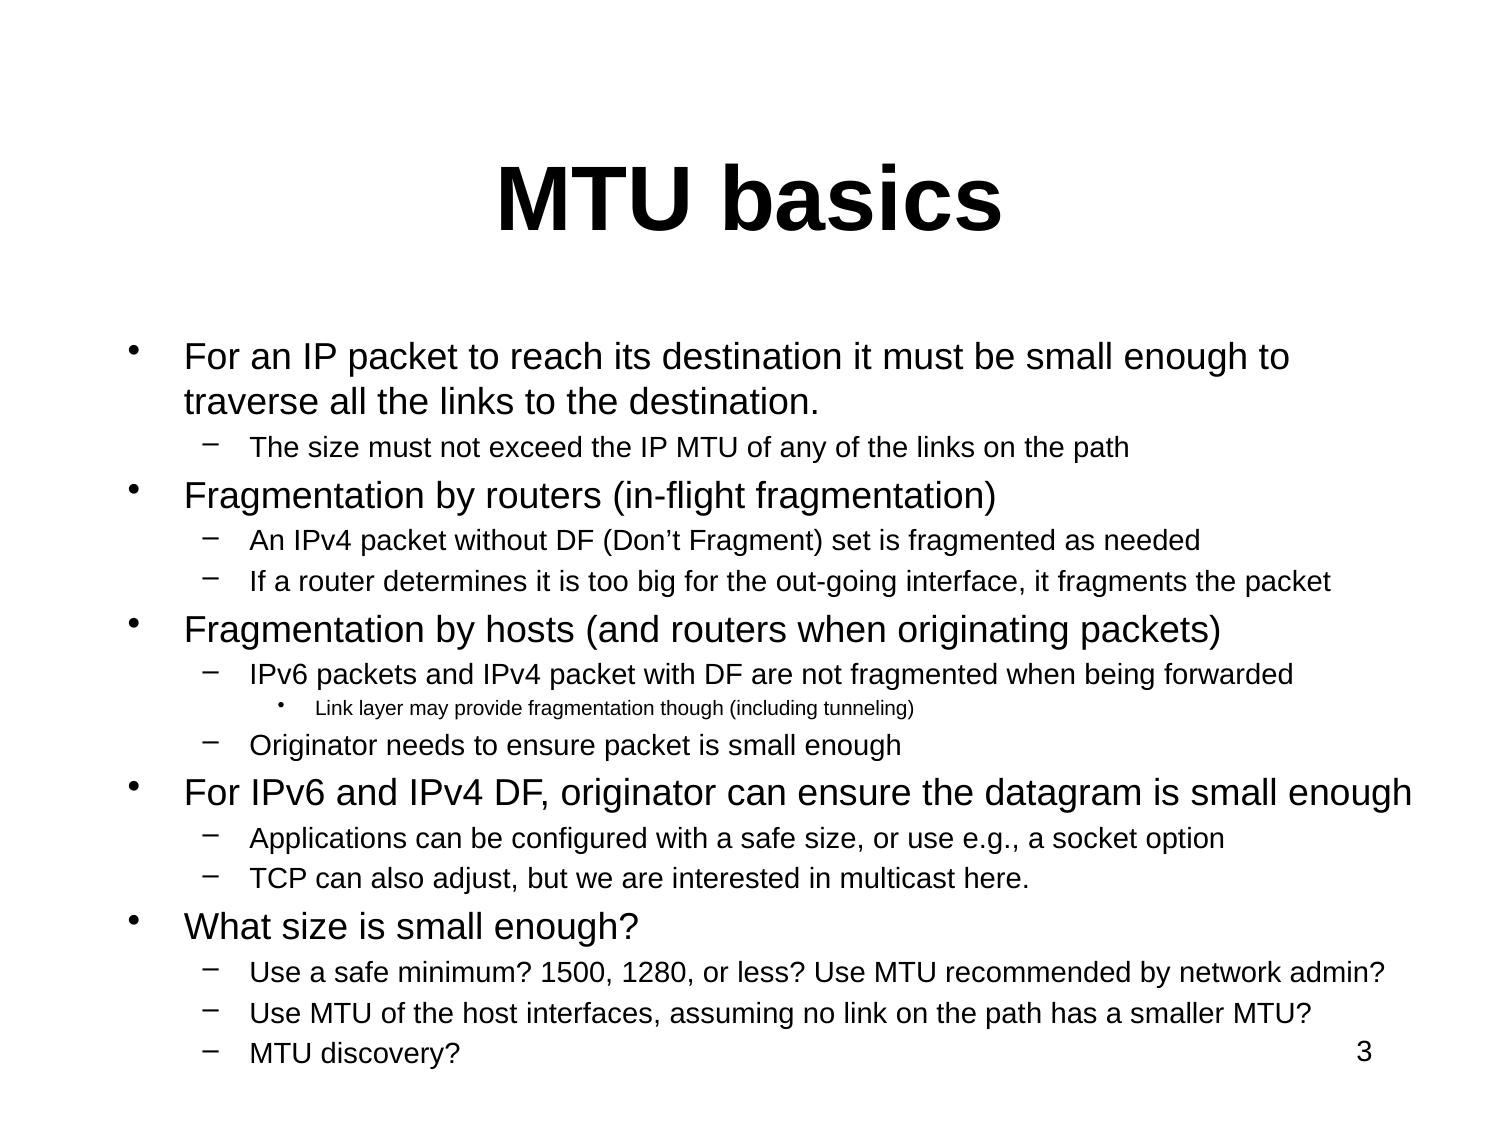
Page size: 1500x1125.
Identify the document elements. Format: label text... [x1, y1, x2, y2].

title MTU basics [112, 99, 1388, 288]
slide_number 3 [1074, 1024, 1388, 1101]
list For an IP packet to reach its destination it must be small enough to traverse all the links to the destination. The size must not exceed the IP MTU of any of the links on the path Fragmentation by routers (in-flight fragmentation) An IPv4 packet without DF (Don’t Fragment) set is fragmented as needed If a router determines it is too big for the out-going interface, it fragments the packet Fragmentation by hosts (and routers when originating packets) IPv6 packets and IPv4 packet with DF are not fragmented when being forwarded Link layer may provide fragmentation though (including tunneling) Originator needs to ensure packet is small enough For IPv6 and IPv4 DF, originator can ensure the datagram is small enough Applications can be configured with a safe size, or use e.g., a socket option TCP can also adjust, but we are interested in multicast here. What size is small enough? Use a safe minimum? 1500, 1280, or less? Use MTU recommended by network admin? Use MTU of the host interfaces, assuming no link on the path has a smaller MTU? MTU discovery? [112, 324, 1438, 1063]
